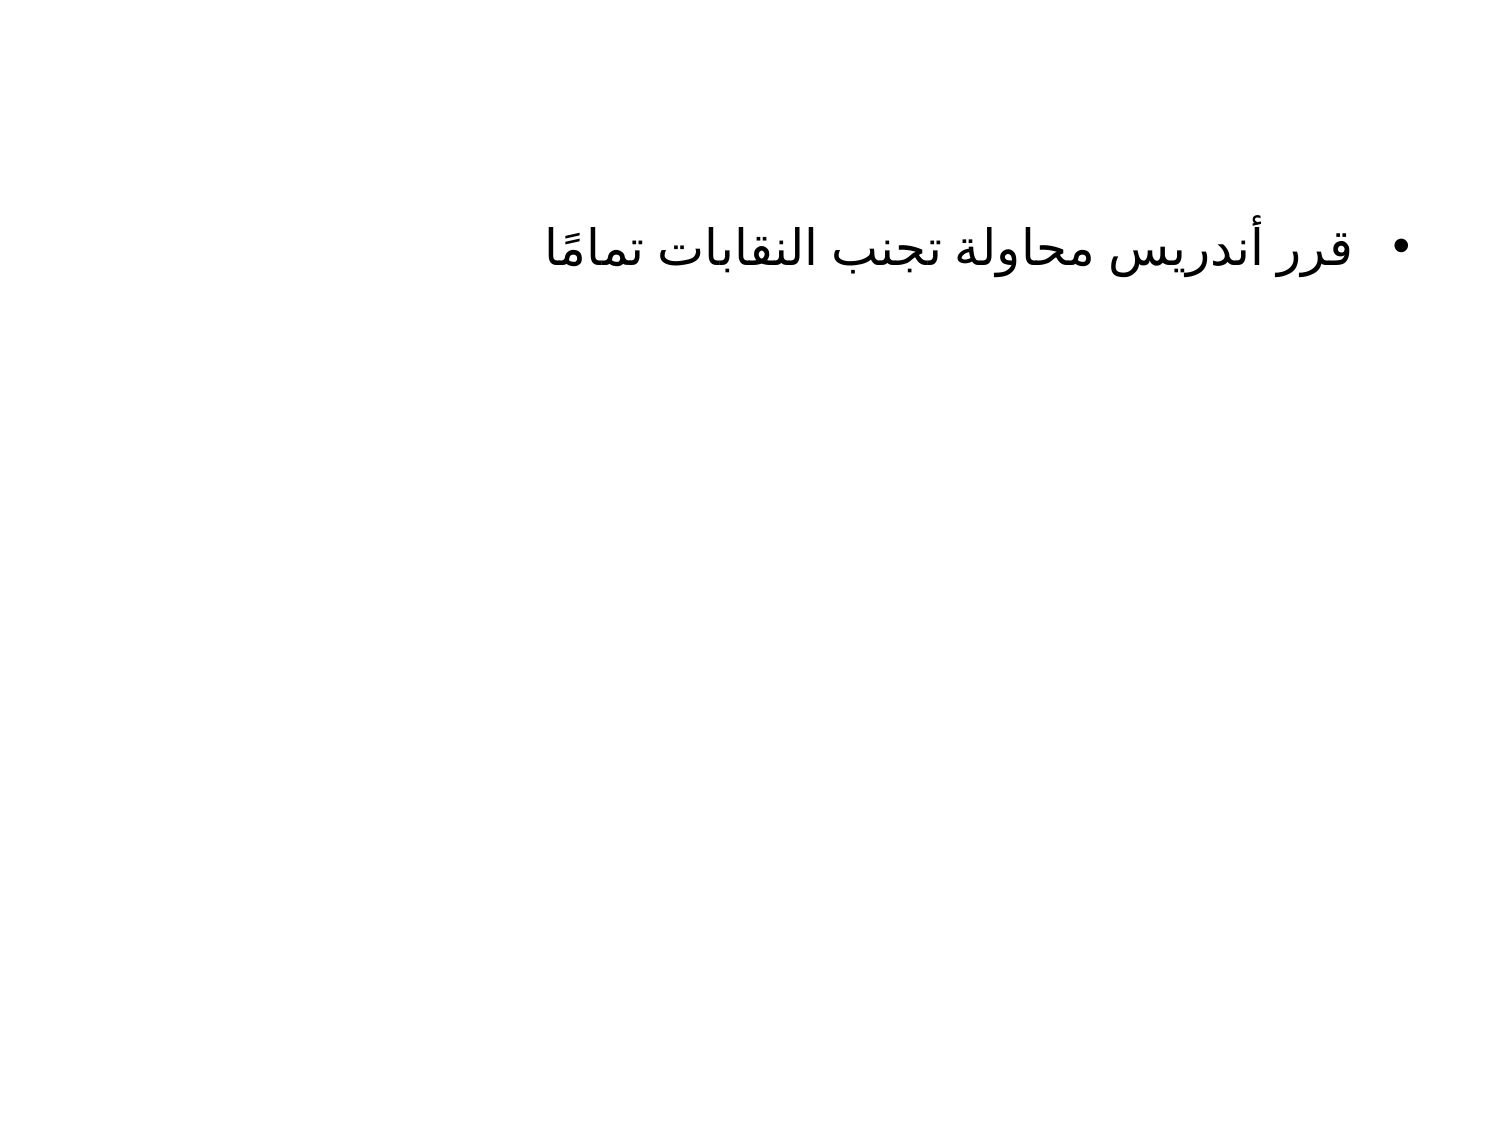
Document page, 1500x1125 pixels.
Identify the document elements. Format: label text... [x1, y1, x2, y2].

list قرر أندريس محاولة تجنب النقابات تمامًا [75, 208, 1425, 1106]
